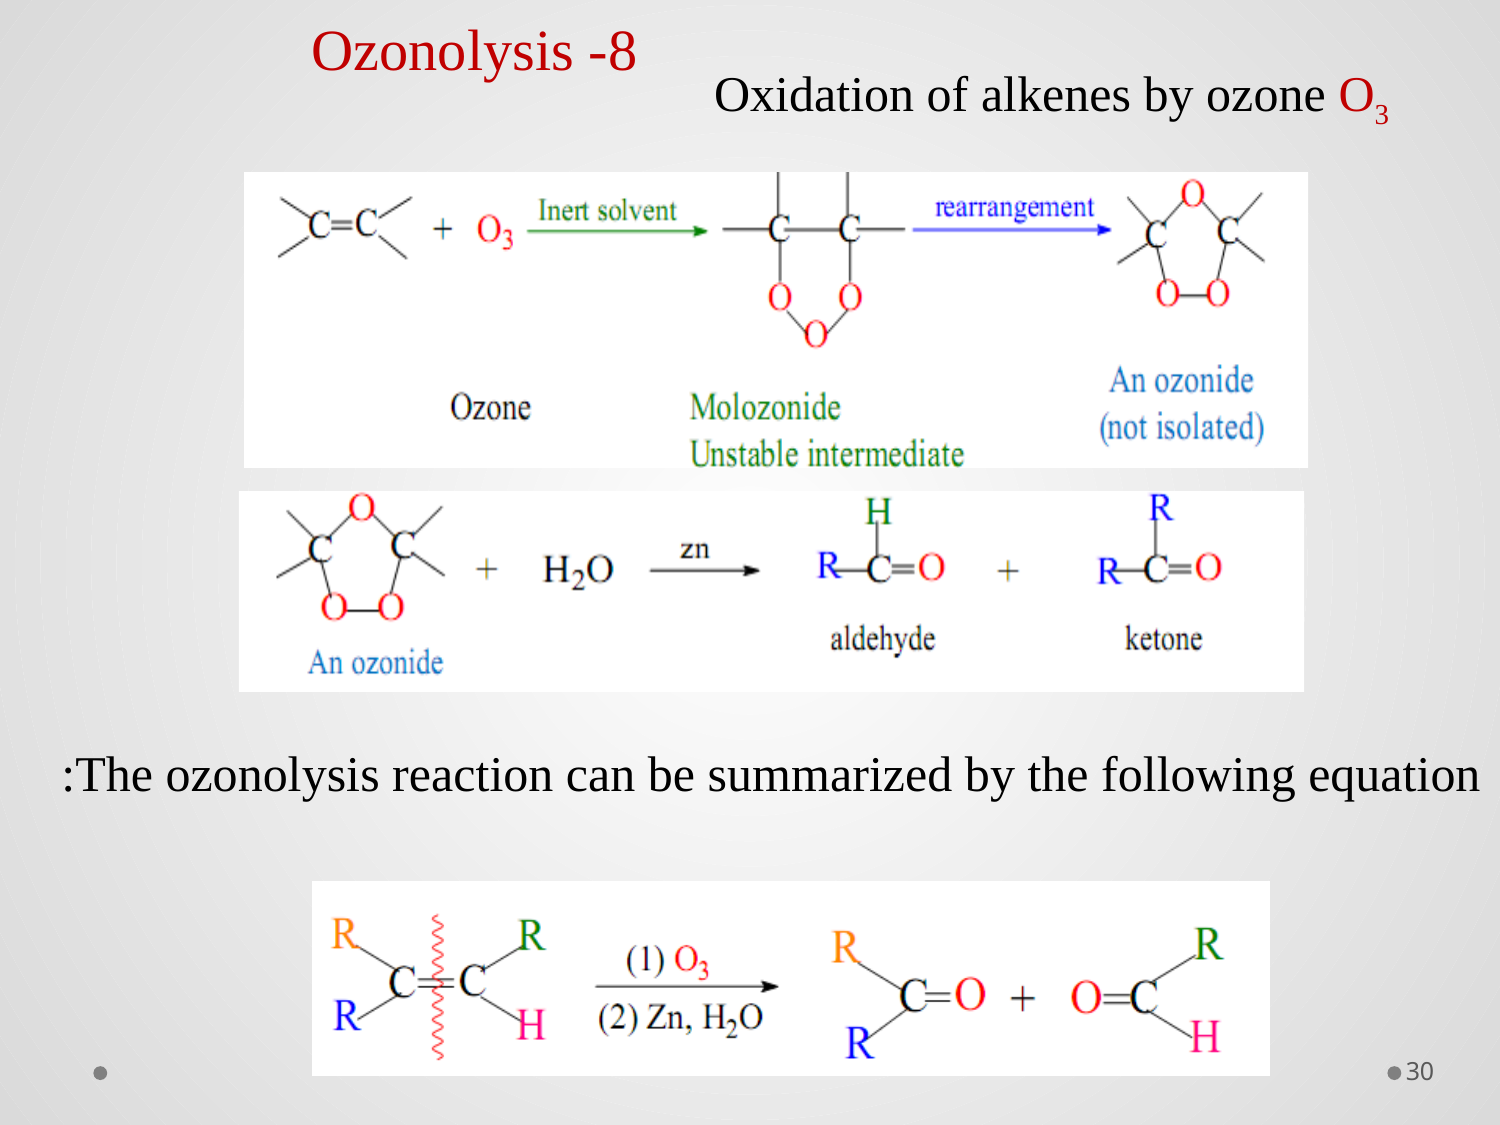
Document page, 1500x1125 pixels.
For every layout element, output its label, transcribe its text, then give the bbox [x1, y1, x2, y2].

picture [243, 172, 1309, 468]
text_box Oxidation of alkenes by ozone O3 [699, 54, 1404, 138]
slide_number 30 [1401, 1042, 1494, 1103]
text_box The ozonolysis reaction can be summarized by the following equation: [46, 734, 1497, 809]
picture [312, 881, 1270, 1076]
picture [238, 491, 1305, 693]
text_box 8- Ozonolysis [99, 4, 850, 90]
